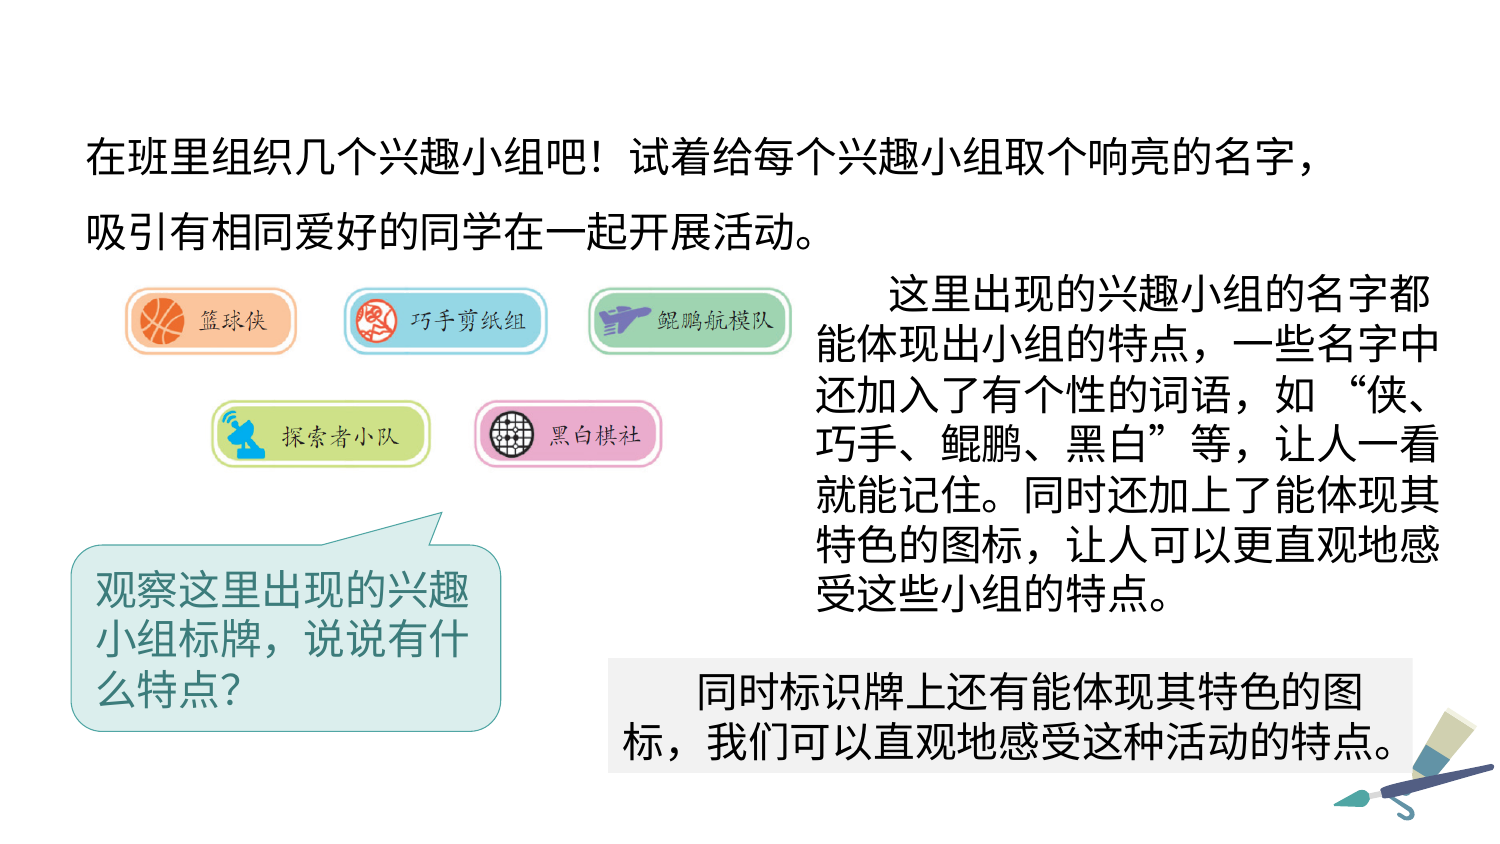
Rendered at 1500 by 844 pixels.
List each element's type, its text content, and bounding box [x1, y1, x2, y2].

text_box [1358, 708, 1481, 844]
picture [115, 273, 803, 481]
text_box 观察这里出现的兴趣小组标牌，说说有什么特点？ [70, 511, 502, 732]
text_box 这里出现的兴趣小组的名字都能体现出小组的特点，一些名字中还加入了有个性的词语，如 “侠、巧手、鲲鹏、黑白”等，让人一看就能记住。同时还加上了能体现其特色的图标，让人可以更直观地感受这些小组的特点。 [800, 260, 1472, 552]
text_box 同时标识牌上还有能体现其特色的图标，我们可以直观地感受这种活动的特点。 [608, 658, 1413, 773]
text_box 在班里组织几个兴趣小组吧！试着给每个兴趣小组取个响亮的名字，吸引有相同爱好的同学在一起开展活动。 [71, 98, 1388, 264]
